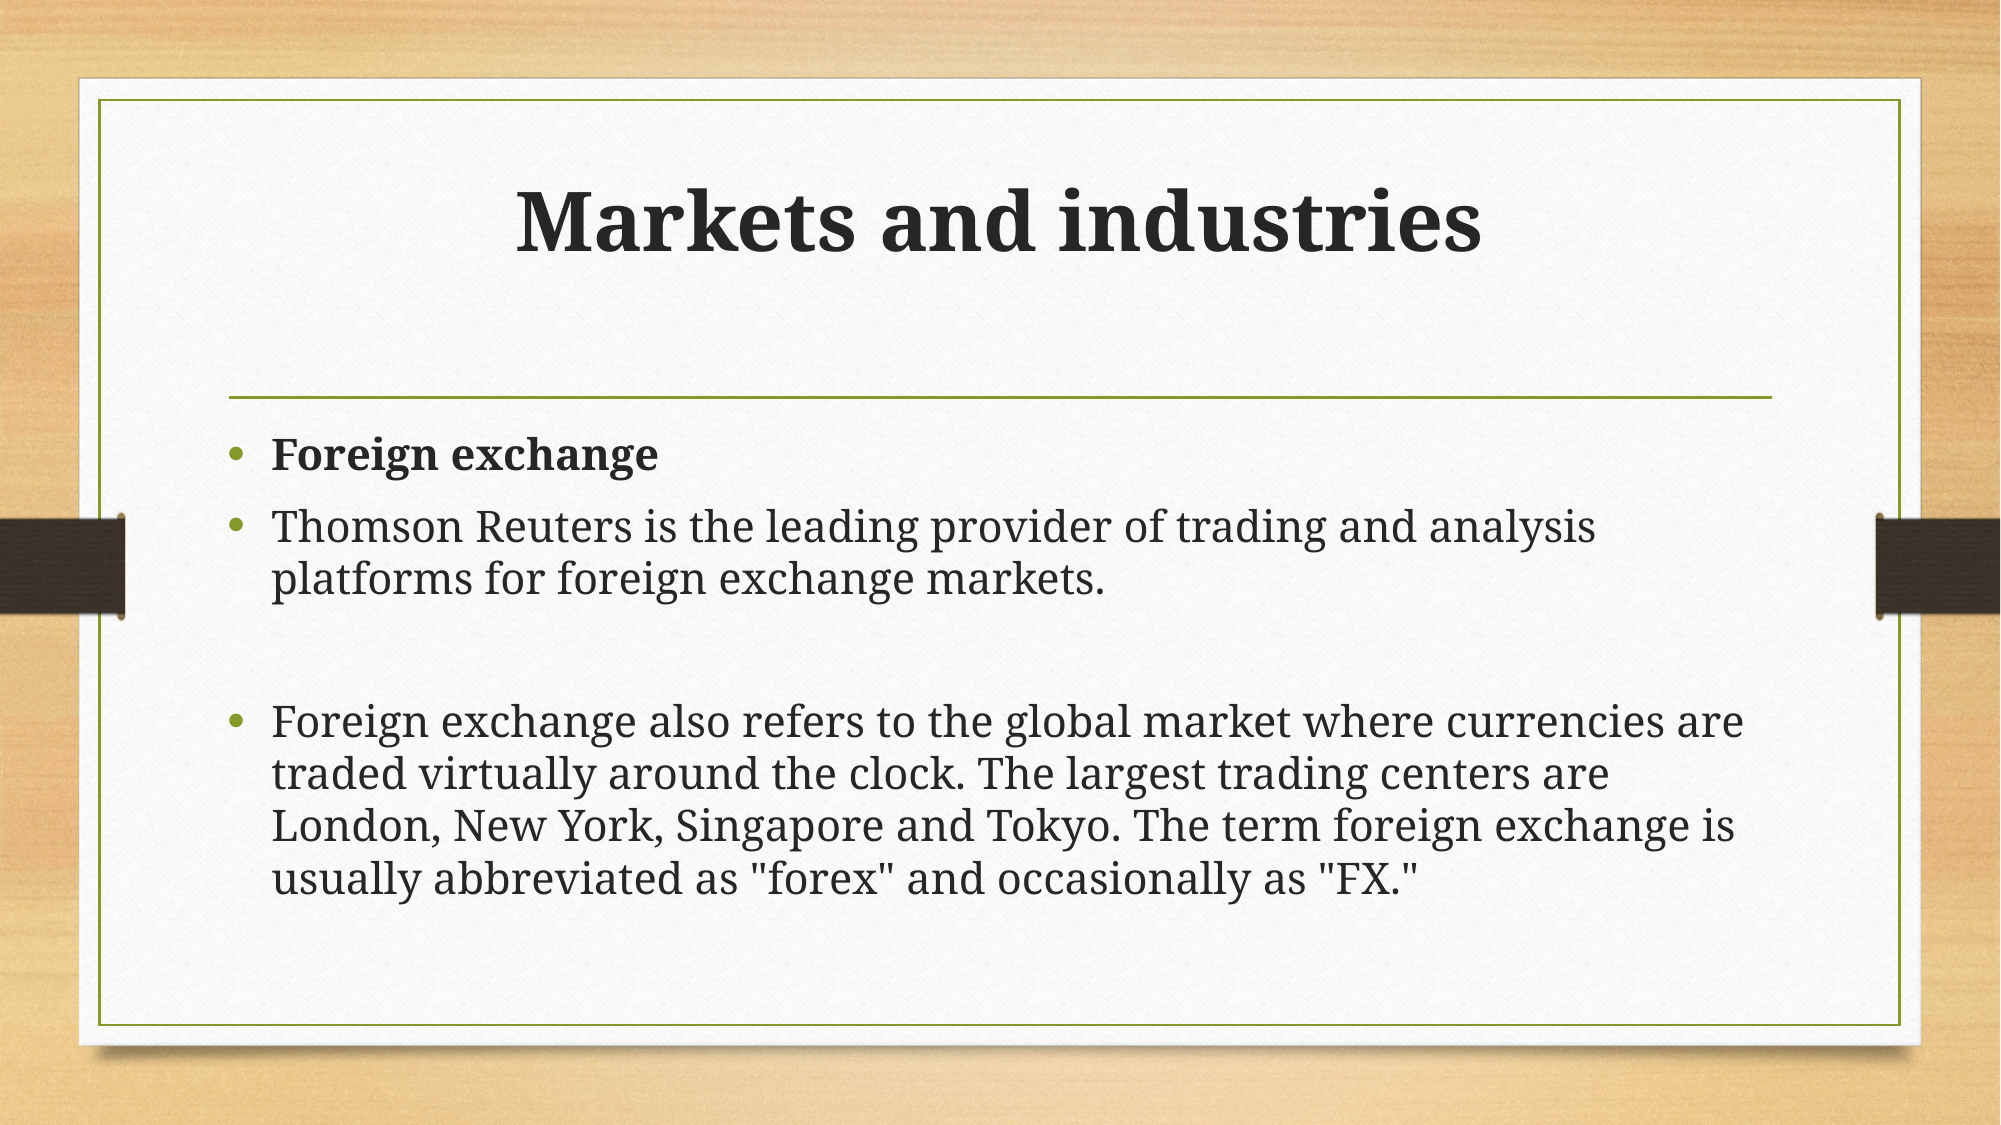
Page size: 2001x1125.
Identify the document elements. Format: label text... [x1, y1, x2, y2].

list Foreign exchange Thomson Reuters is the leading provider of trading and analysis platforms for foreign exchange markets. Foreign exchange also refers to the global market where currencies are traded virtually around the clock. The largest trading centers are London, New York, Singapore and Tokyo. The term foreign exchange is usually abbreviated as "forex" and occasionally as "FX." [212, 419, 1788, 964]
title Markets and industries [212, 161, 1788, 375]
picture [0, 0, 2001, 1125]
